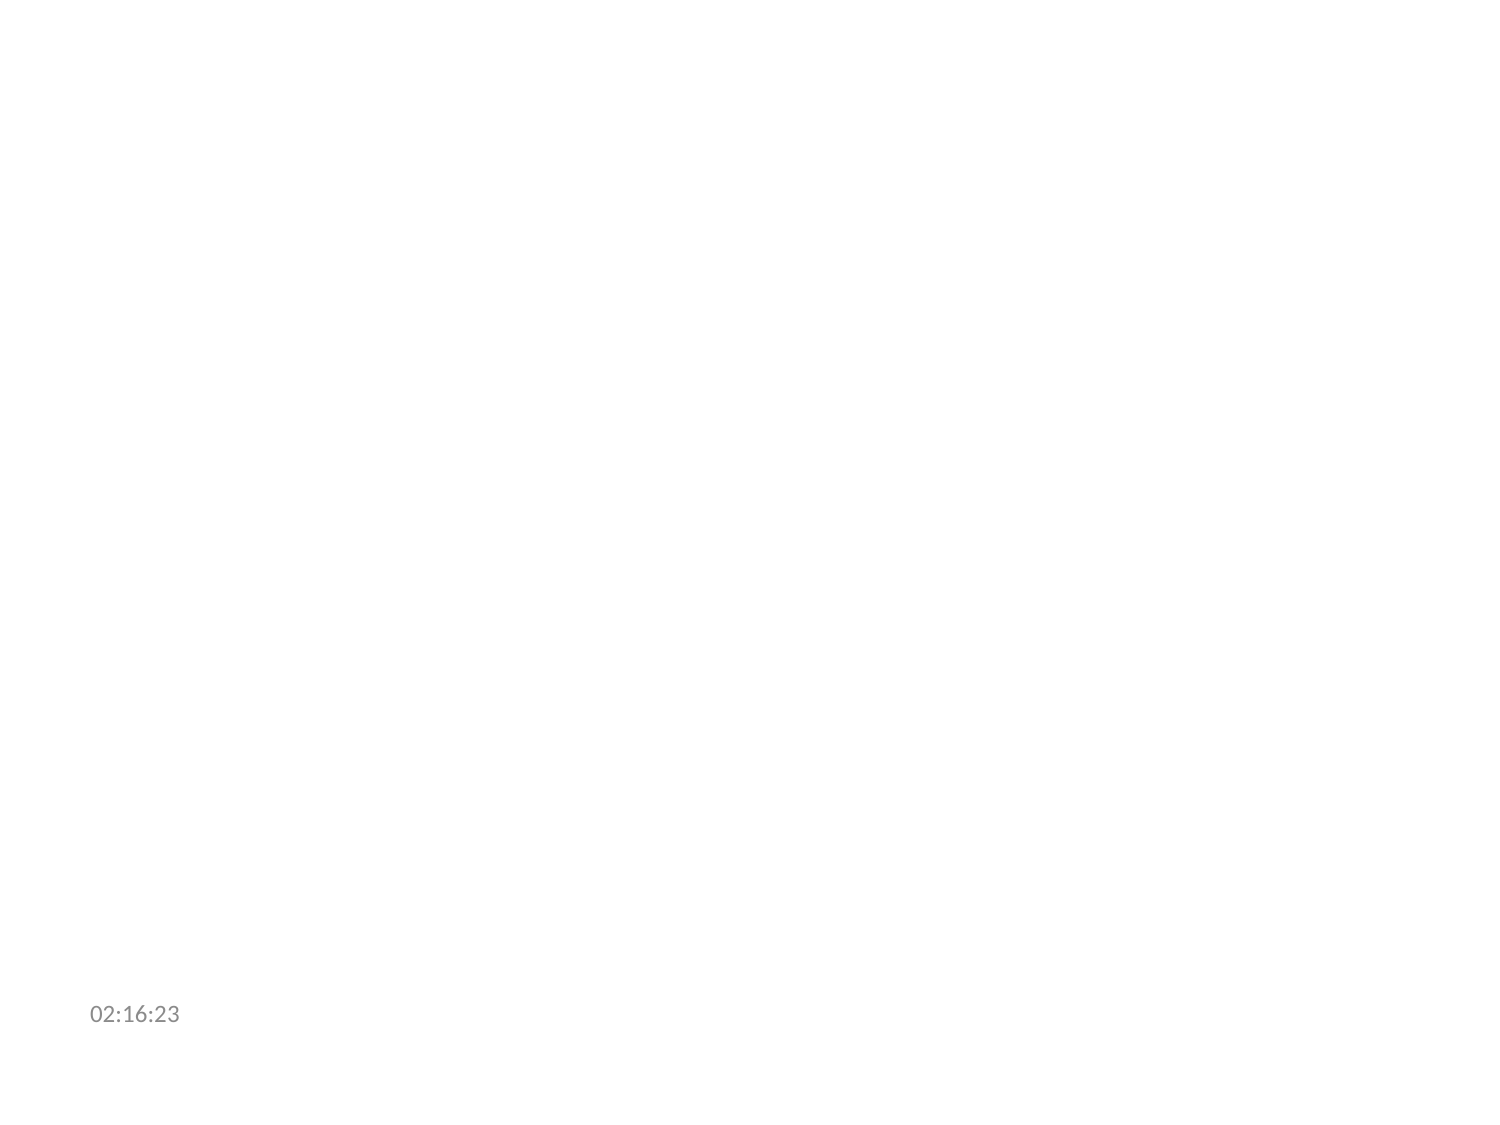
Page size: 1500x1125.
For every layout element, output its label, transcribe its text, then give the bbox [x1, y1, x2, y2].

text_box 15:35:09 [75, 982, 425, 1043]
